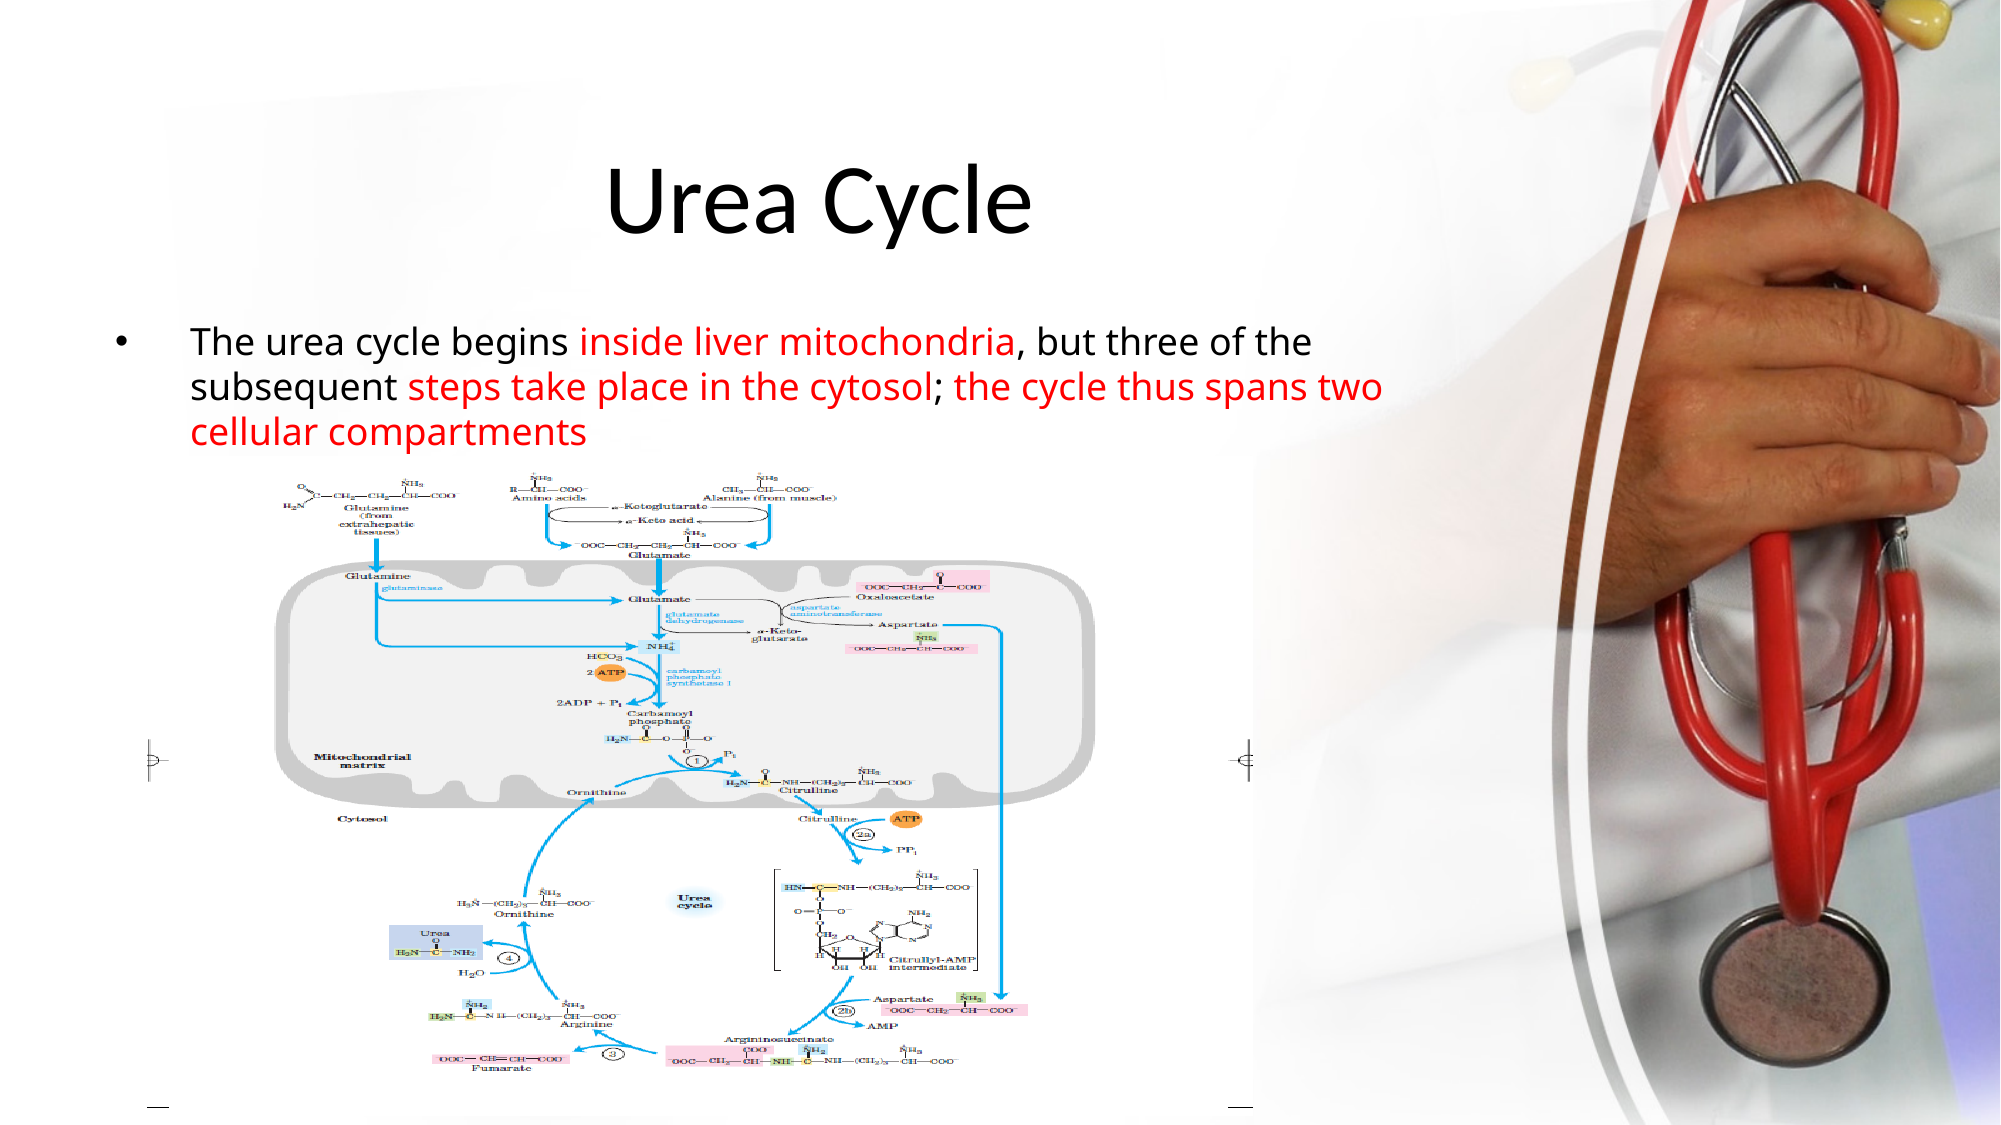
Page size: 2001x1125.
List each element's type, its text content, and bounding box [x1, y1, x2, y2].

picture [0, 0, 2001, 1125]
list The urea cycle begins inside liver mitochondria, but three of the subsequent steps take place in the cytosol; the cycle thus spans two cellular compartments [100, 310, 1537, 1043]
title Urea Cycle [99, 110, 1540, 278]
